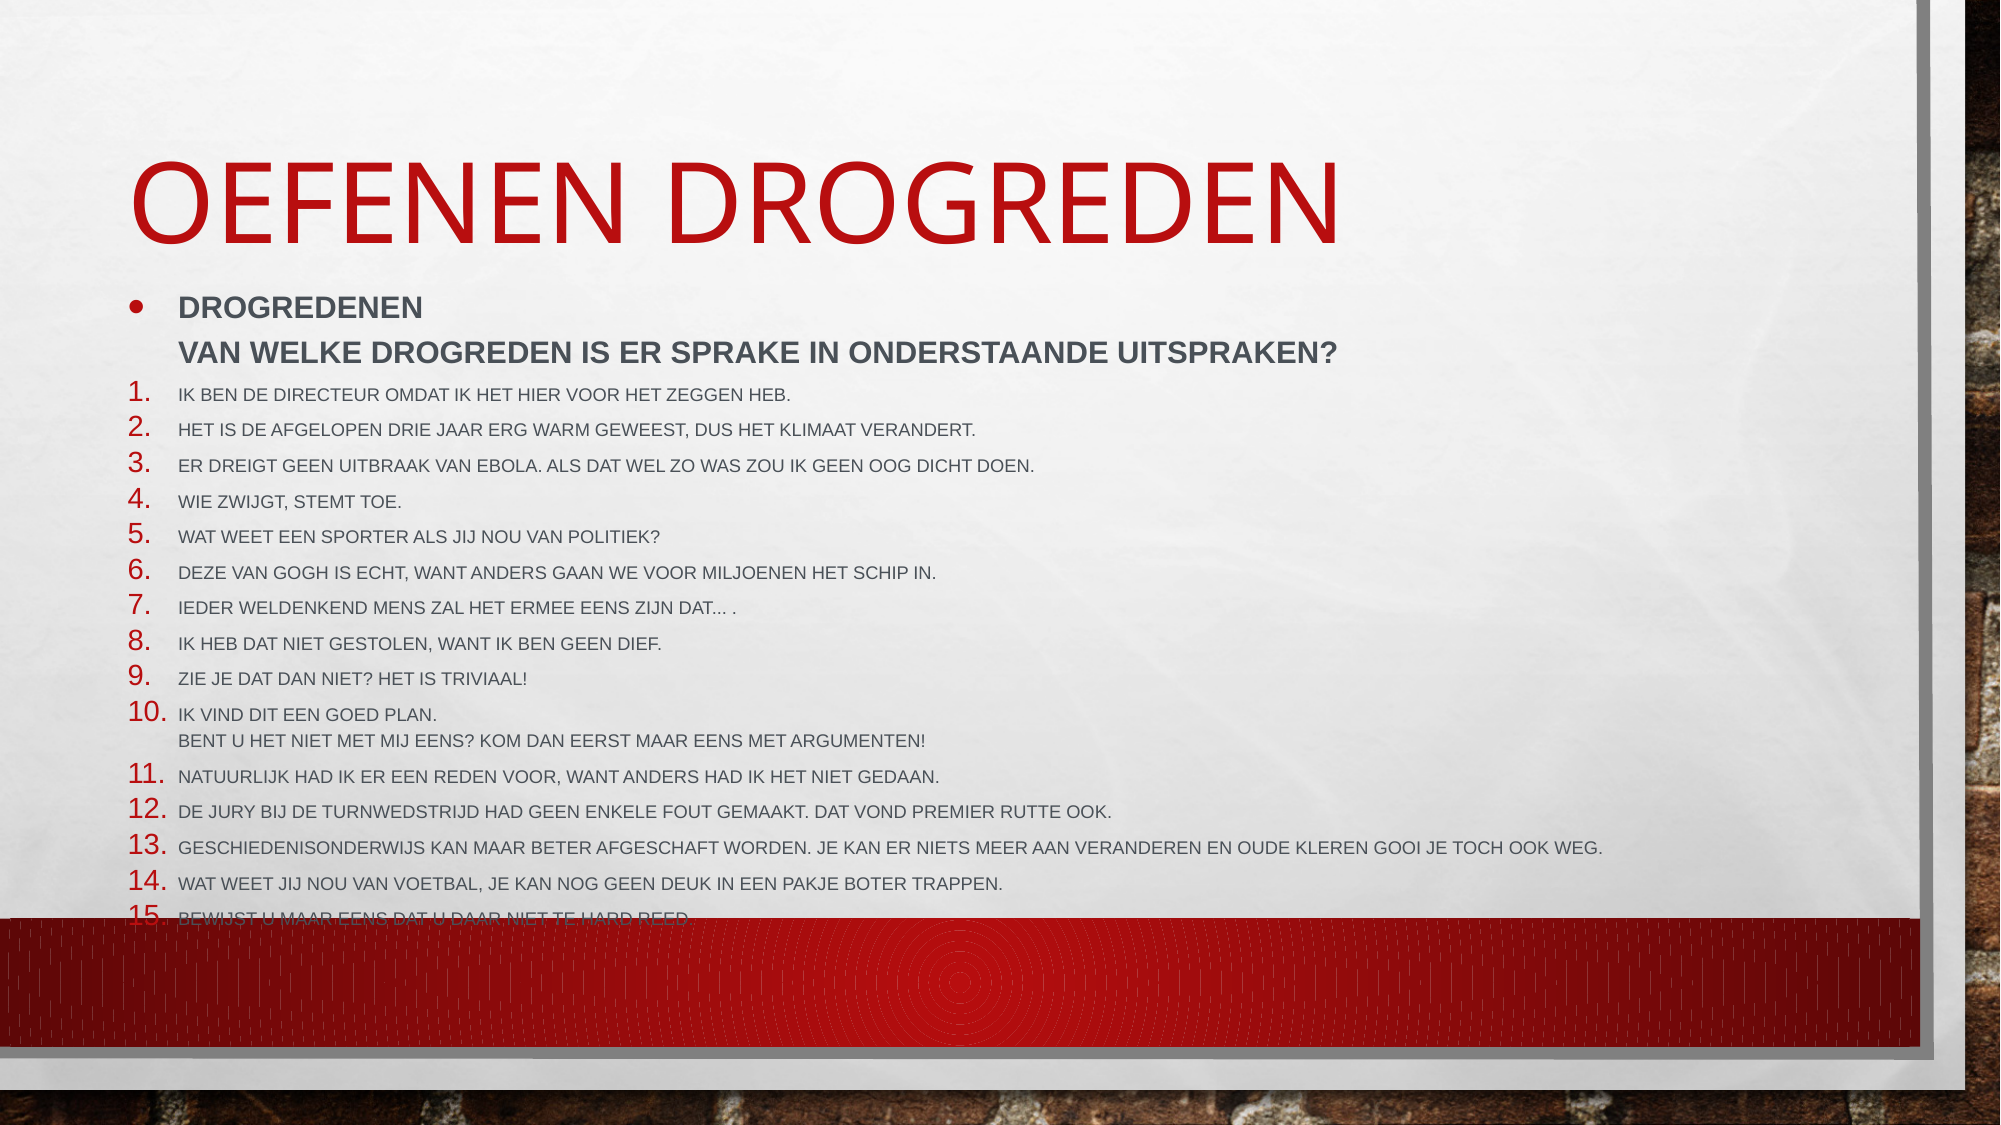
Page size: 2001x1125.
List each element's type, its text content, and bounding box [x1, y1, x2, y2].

picture [0, 0, 2000, 1125]
list Drogredenen Van welke drogreden is er sprake in onderstaande uitspraken? Ik ben de directeur omdat ik het hier voor het zeggen heb. Het is de afgelopen drie jaar erg warm geweest, dus het klimaat verandert. Er dreigt geen uitbraak van ebola. Als dat wel zo was zou ik geen oog dicht doen. Wie zwijgt, stemt toe. Wat weet een sporter als jij nou van politiek? Deze Van Gogh is echt, want anders gaan we voor miljoenen het schip in. Ieder weldenkend mens zal het ermee eens zijn dat... . Ik heb dat niet gestolen, want ik ben geen dief. Zie je dat dan niet? Het is triviaal! Ik vind dit een goed plan. Bent u het niet met mij eens? Kom dan eerst maar eens met argumenten! Natuurlijk had ik er een reden voor, want anders had ik het niet gedaan. De jury bij de turnwedstrijd had geen enkele fout gemaakt. Dat vond premier Rutte ook. Geschiedenisonderwijs kan maar beter afgeschaft worden. Je kan er niets meer aan veranderen en oude kleren gooi je toch ook weg. Wat weet jij nou van voetbal, je kan nog geen deuk in een pakje boter trappen. Bewijst u maar eens dat u daar niet te hard reed. [112, 272, 1818, 949]
title Oefenen drogreden [112, 112, 1818, 272]
